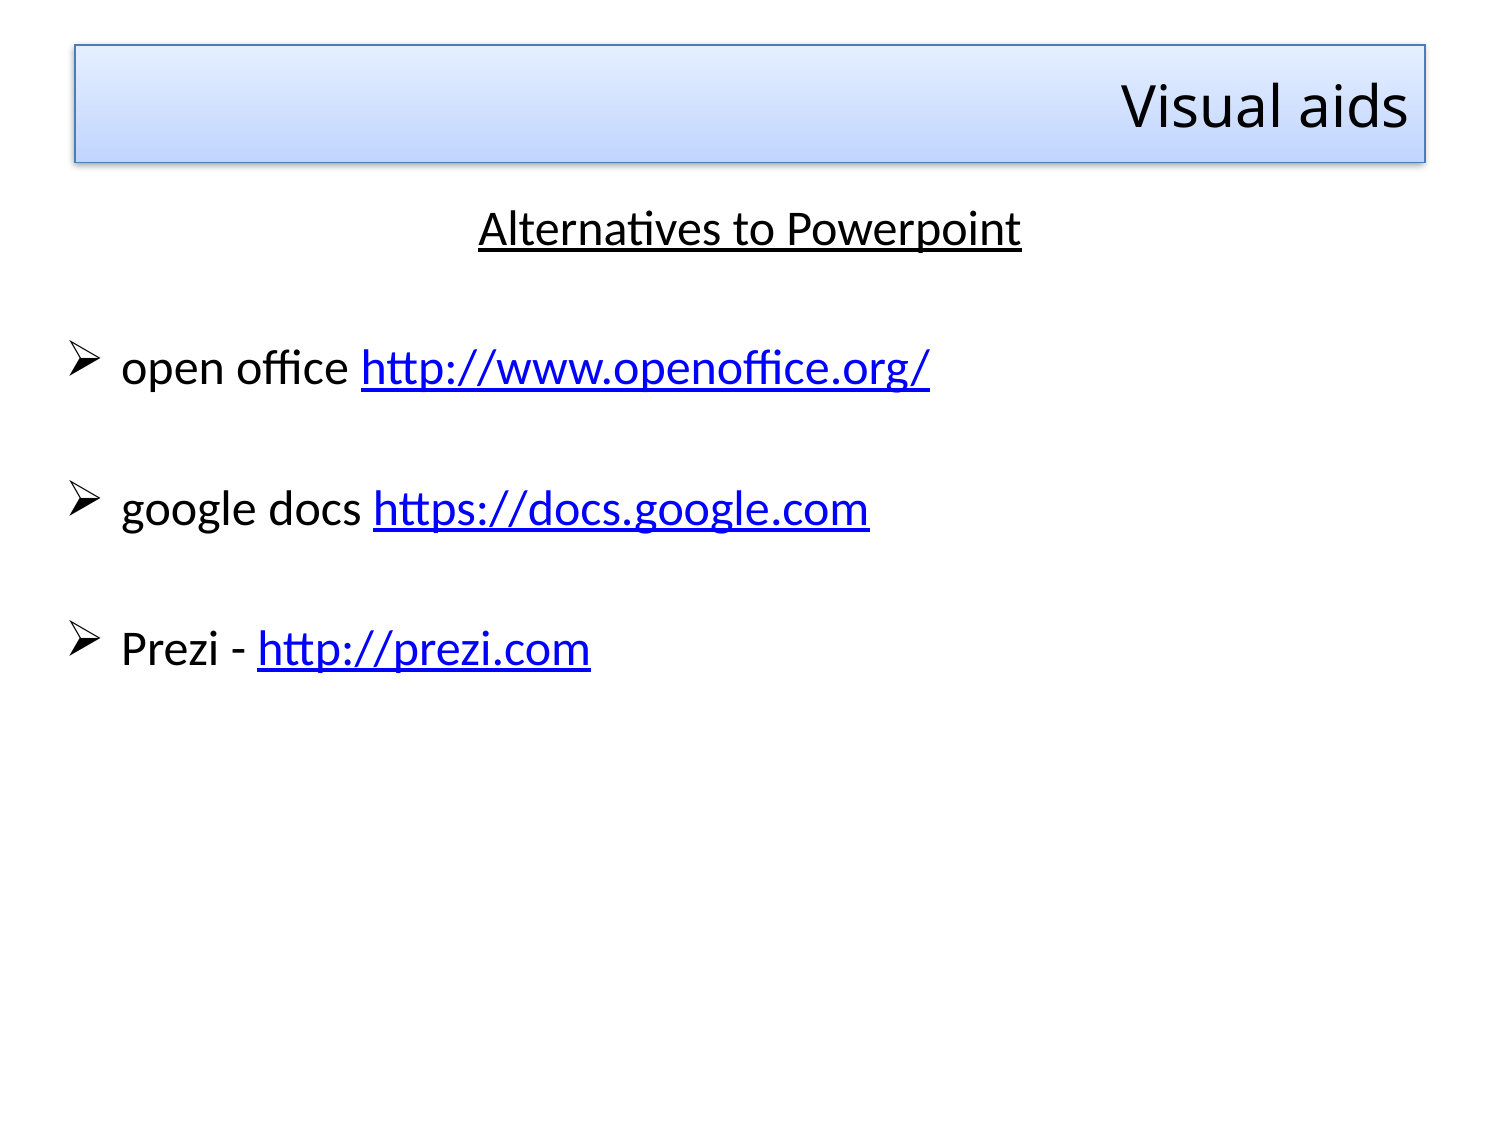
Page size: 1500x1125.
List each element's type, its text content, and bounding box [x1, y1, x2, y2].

title Visual aids [74, 44, 1426, 163]
list Alternatives to Powerpoint open office http://www.openoffice.org/ google docs https://docs.google.com Prezi - http://prezi.com [49, 187, 1451, 1018]
